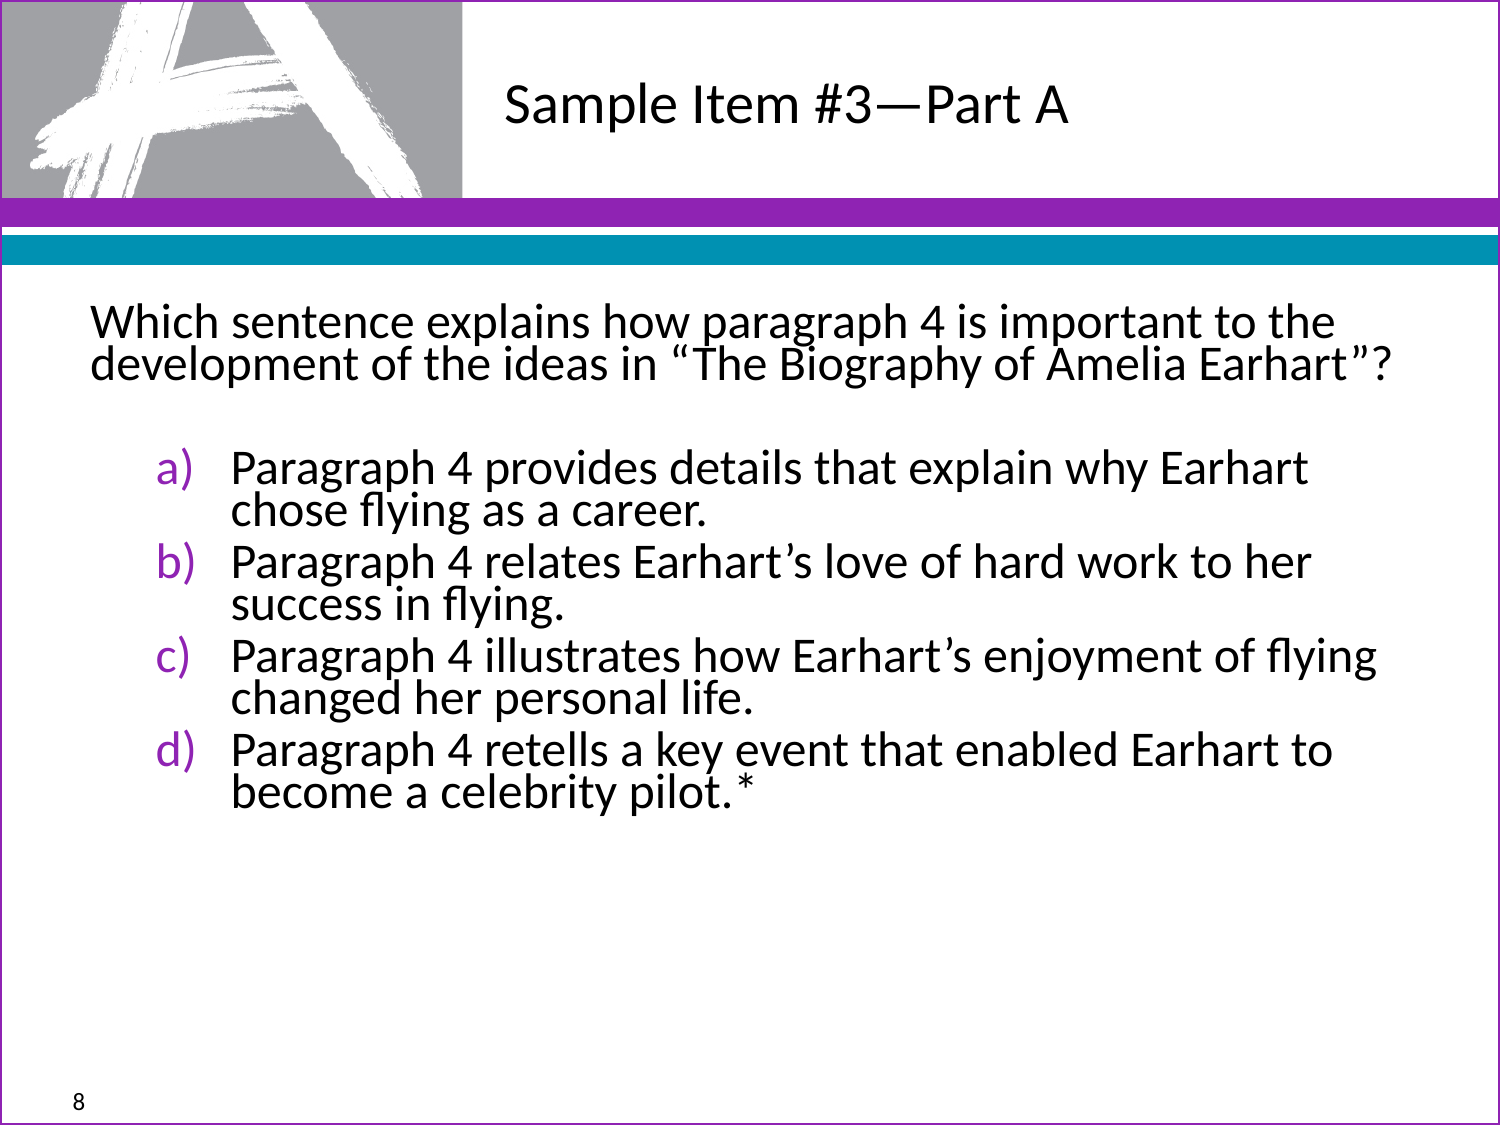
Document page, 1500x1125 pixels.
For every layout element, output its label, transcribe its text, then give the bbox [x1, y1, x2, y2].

list Which sentence explains how paragraph 4 is important to the development of the ideas in “The Biography of Amelia Earhart”? Paragraph 4 provides details that explain why Earhart chose flying as a career. Paragraph 4 relates Earhart’s love of hard work to her success in flying. Paragraph 4 illustrates how Earhart’s enjoyment of flying changed her personal life. Paragraph 4 retells a key event that enabled Earhart to become a celebrity pilot.* [75, 262, 1425, 1075]
slide_number 8 [0, 1077, 100, 1125]
picture [2, 2, 462, 198]
title Sample Item #3—Part A [462, 0, 1500, 200]
